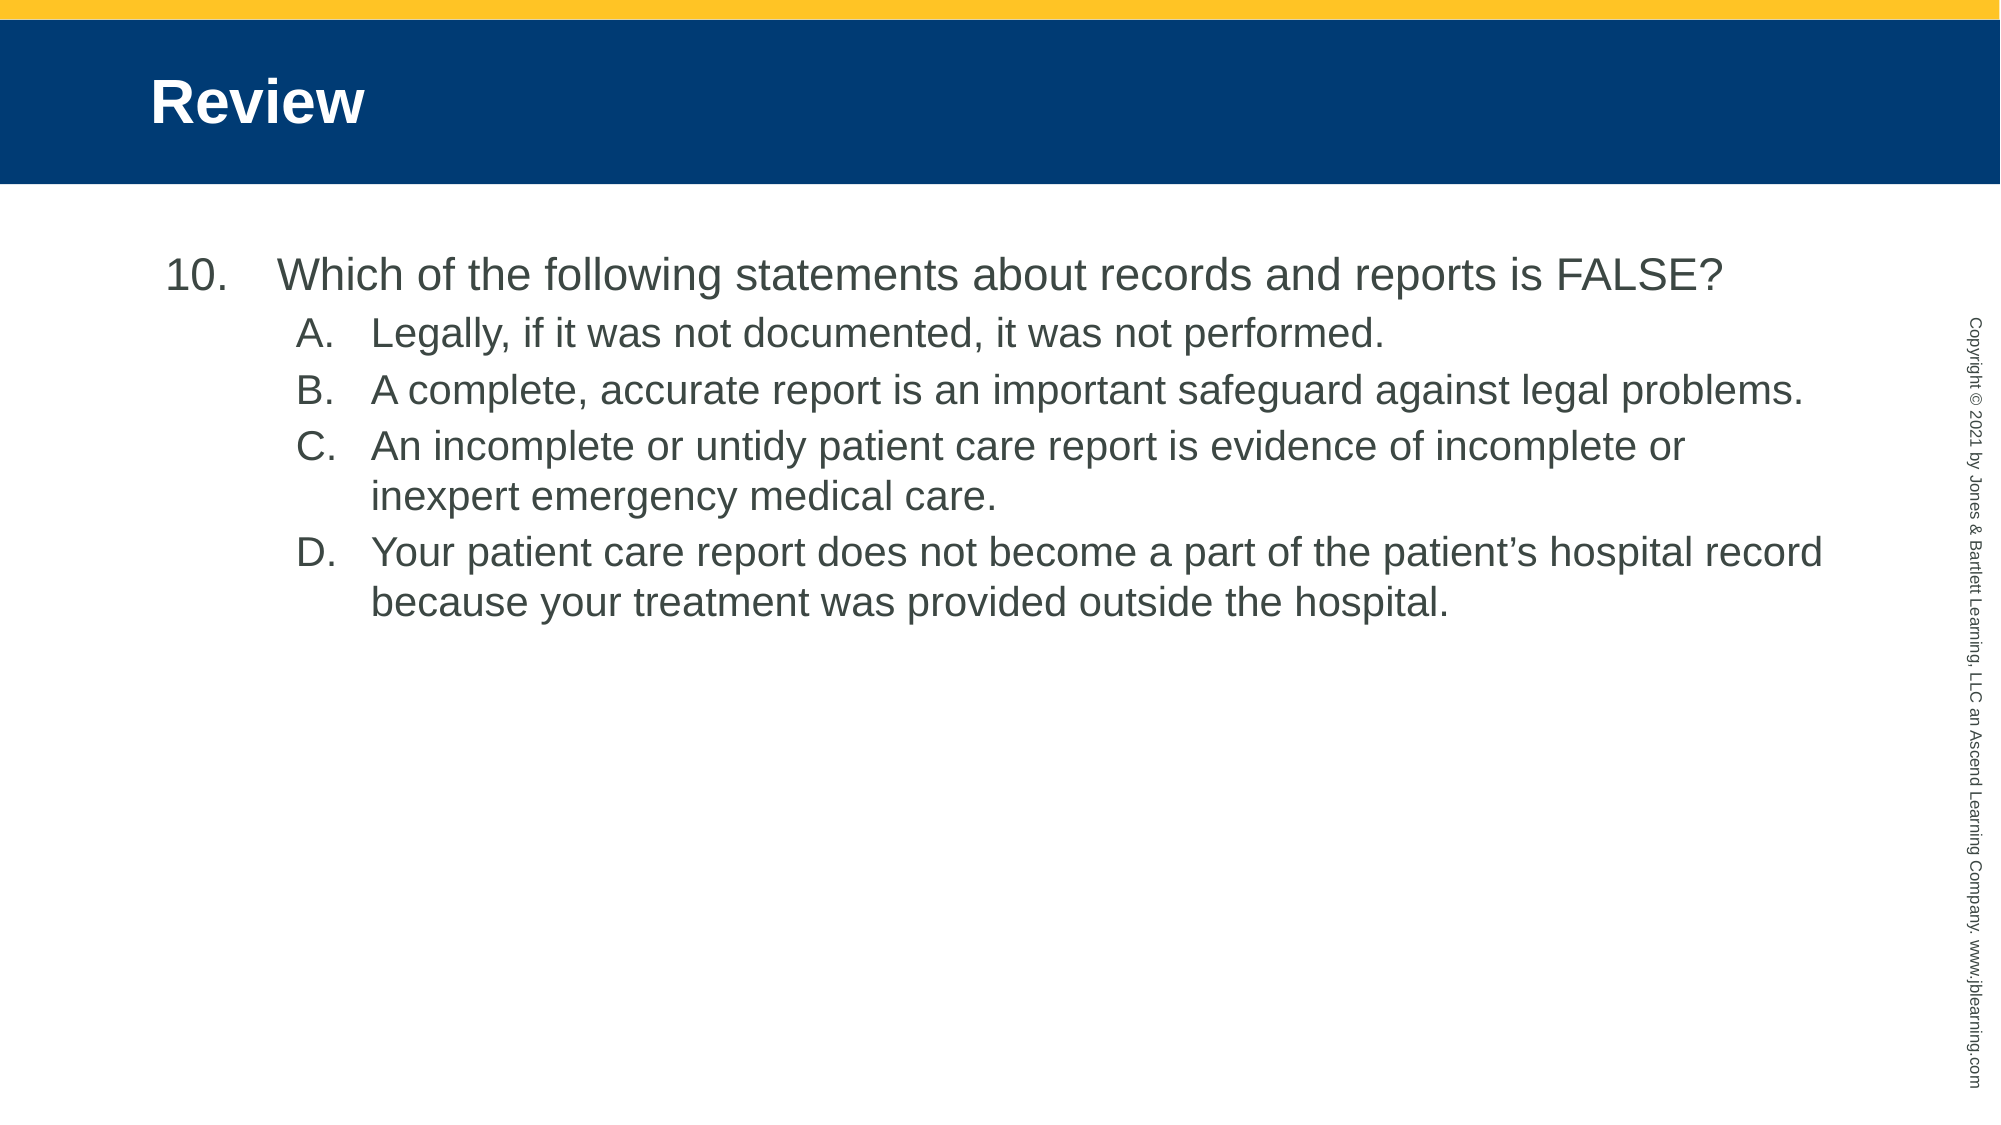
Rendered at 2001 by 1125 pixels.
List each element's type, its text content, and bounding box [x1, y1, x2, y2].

title Review [0, 19, 2000, 185]
list Which of the following statements about records and reports is FALSE? Legally, if it was not documented, it was not performed. A complete, accurate report is an important safeguard against legal problems. An incomplete or untidy patient care report is evidence of incomplete or inexpert emergency medical care. Your patient care report does not become a part of the patient’s hospital record because your treatment was provided outside the hospital. [150, 237, 1850, 1025]
